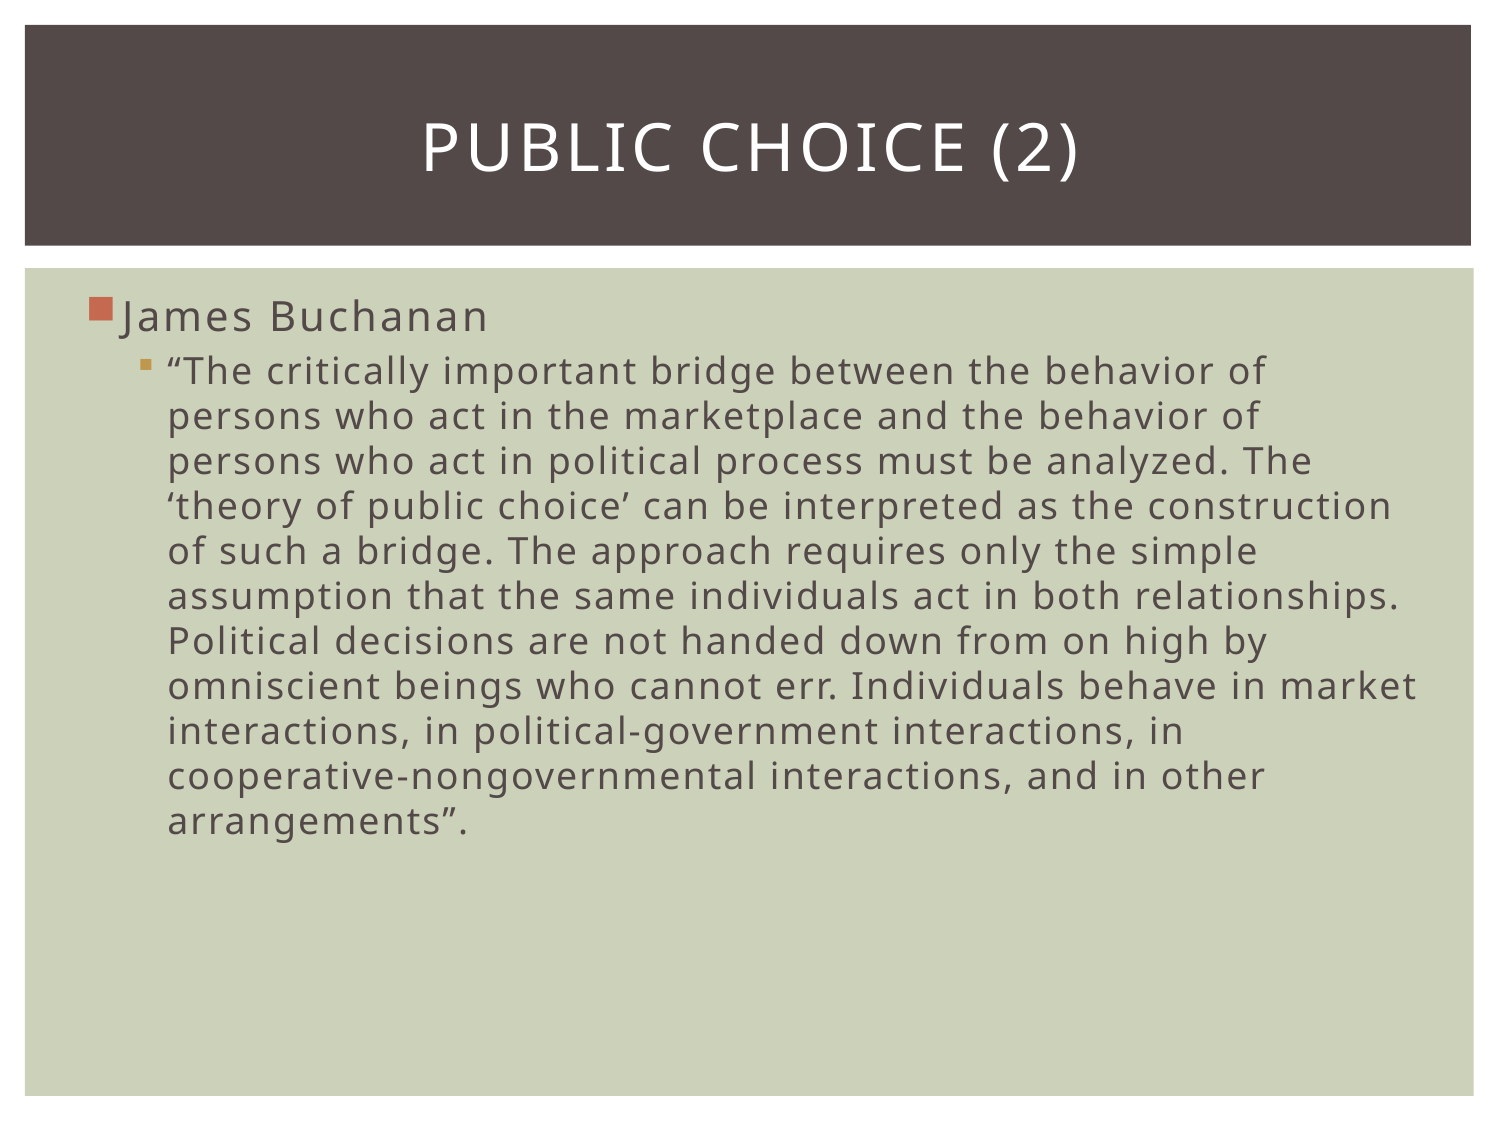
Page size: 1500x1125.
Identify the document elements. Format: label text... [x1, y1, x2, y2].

list James Buchanan “The critically important bridge between the behavior of persons who act in the marketplace and the behavior of persons who act in political process must be analyzed. The ‘theory of public choice’ can be interpreted as the construction of such a bridge. The approach requires only the simple assumption that the same individuals act in both relationships. Political decisions are not handed down from on high by omniscient beings who cannot err. Individuals behave in market interactions, in political-government interactions, in cooperative-nongovernmental interactions, and in other arrangements”. [62, 281, 1442, 1005]
title Public Choice (2) [62, 58, 1438, 232]
